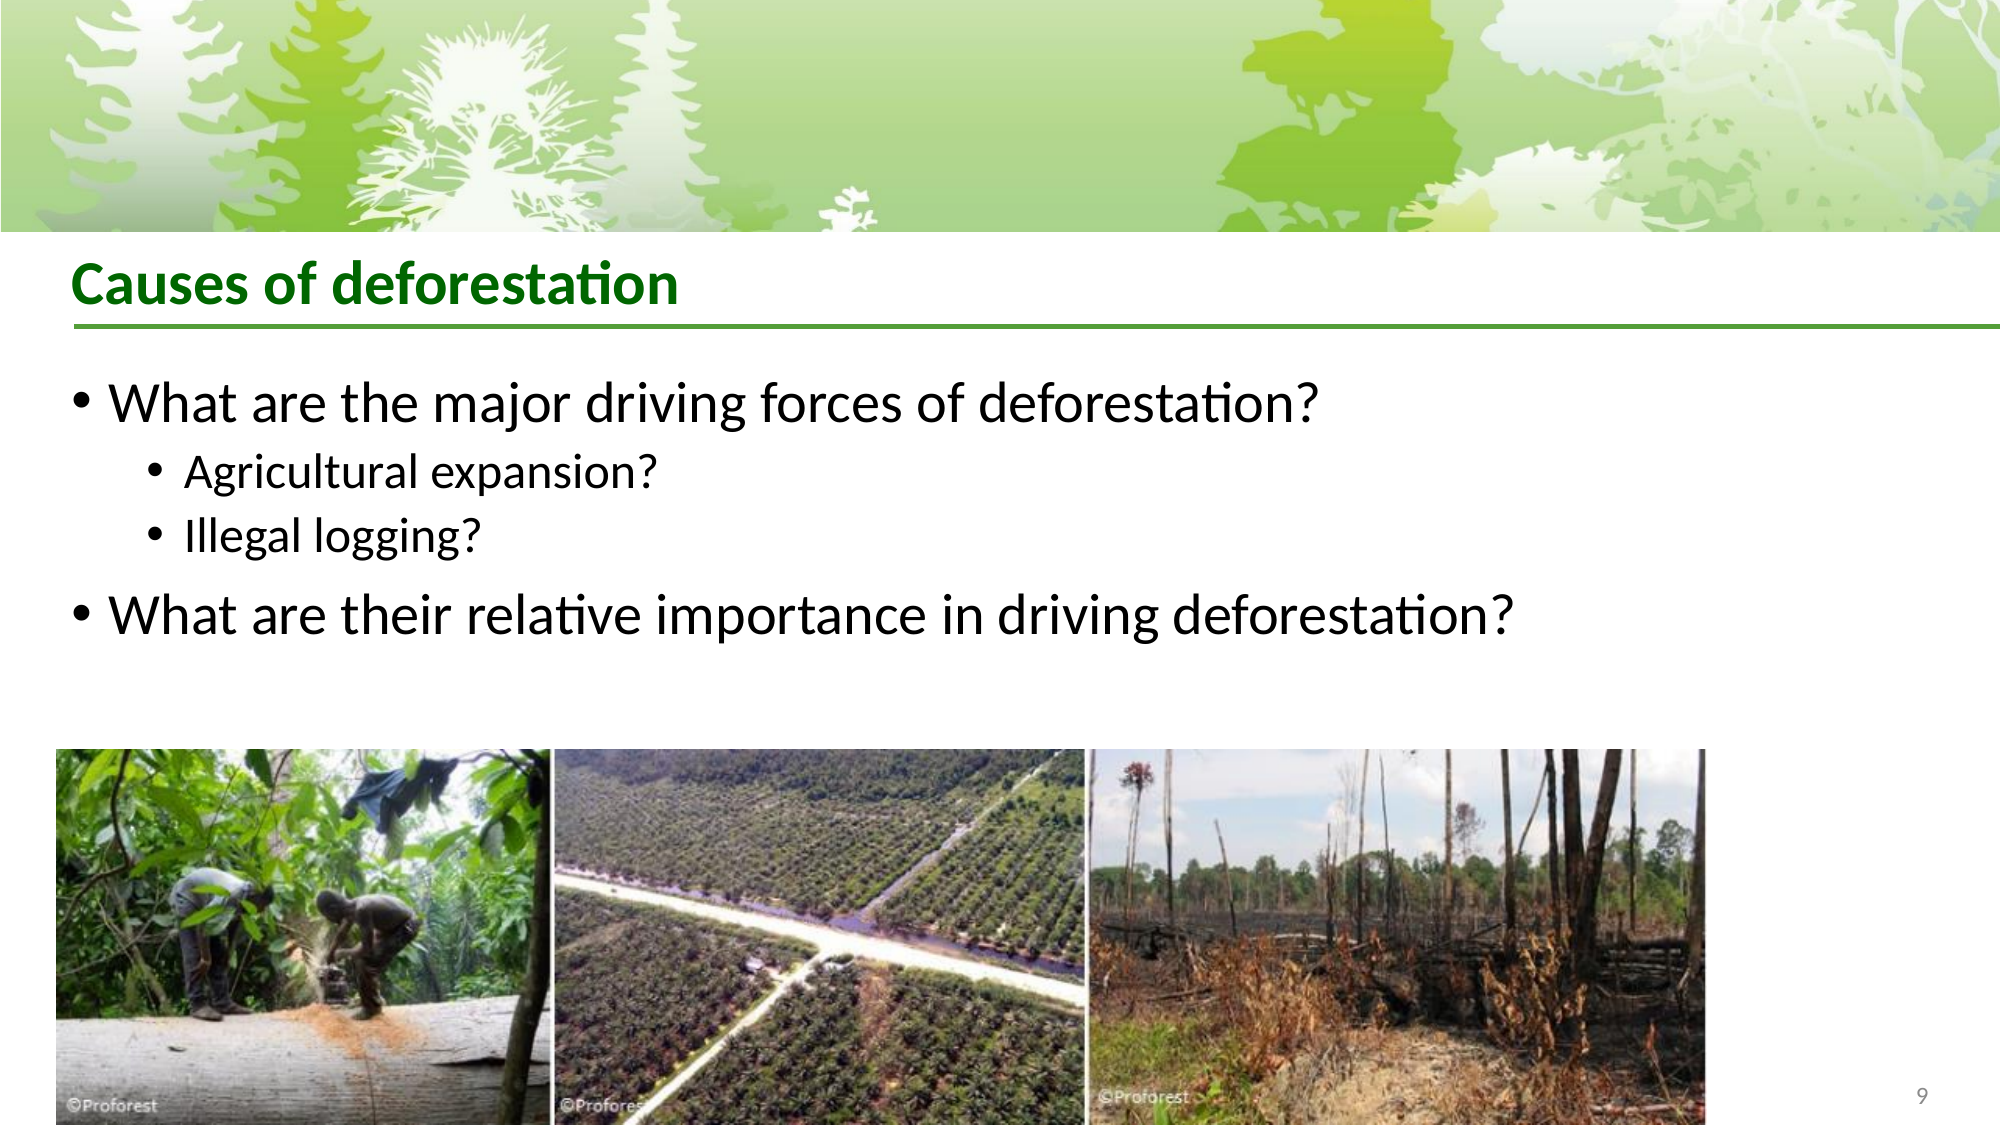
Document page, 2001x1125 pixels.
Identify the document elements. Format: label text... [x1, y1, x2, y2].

slide_number 9 [1707, 1065, 1944, 1125]
list What are the major driving forces of deforestation? Agricultural expansion? Illegal logging? What are their relative importance in driving deforestation? [56, 364, 1944, 700]
picture [56, 749, 1707, 1125]
title Causes of deforestation [56, 167, 1407, 364]
picture [0, 0, 2000, 232]
